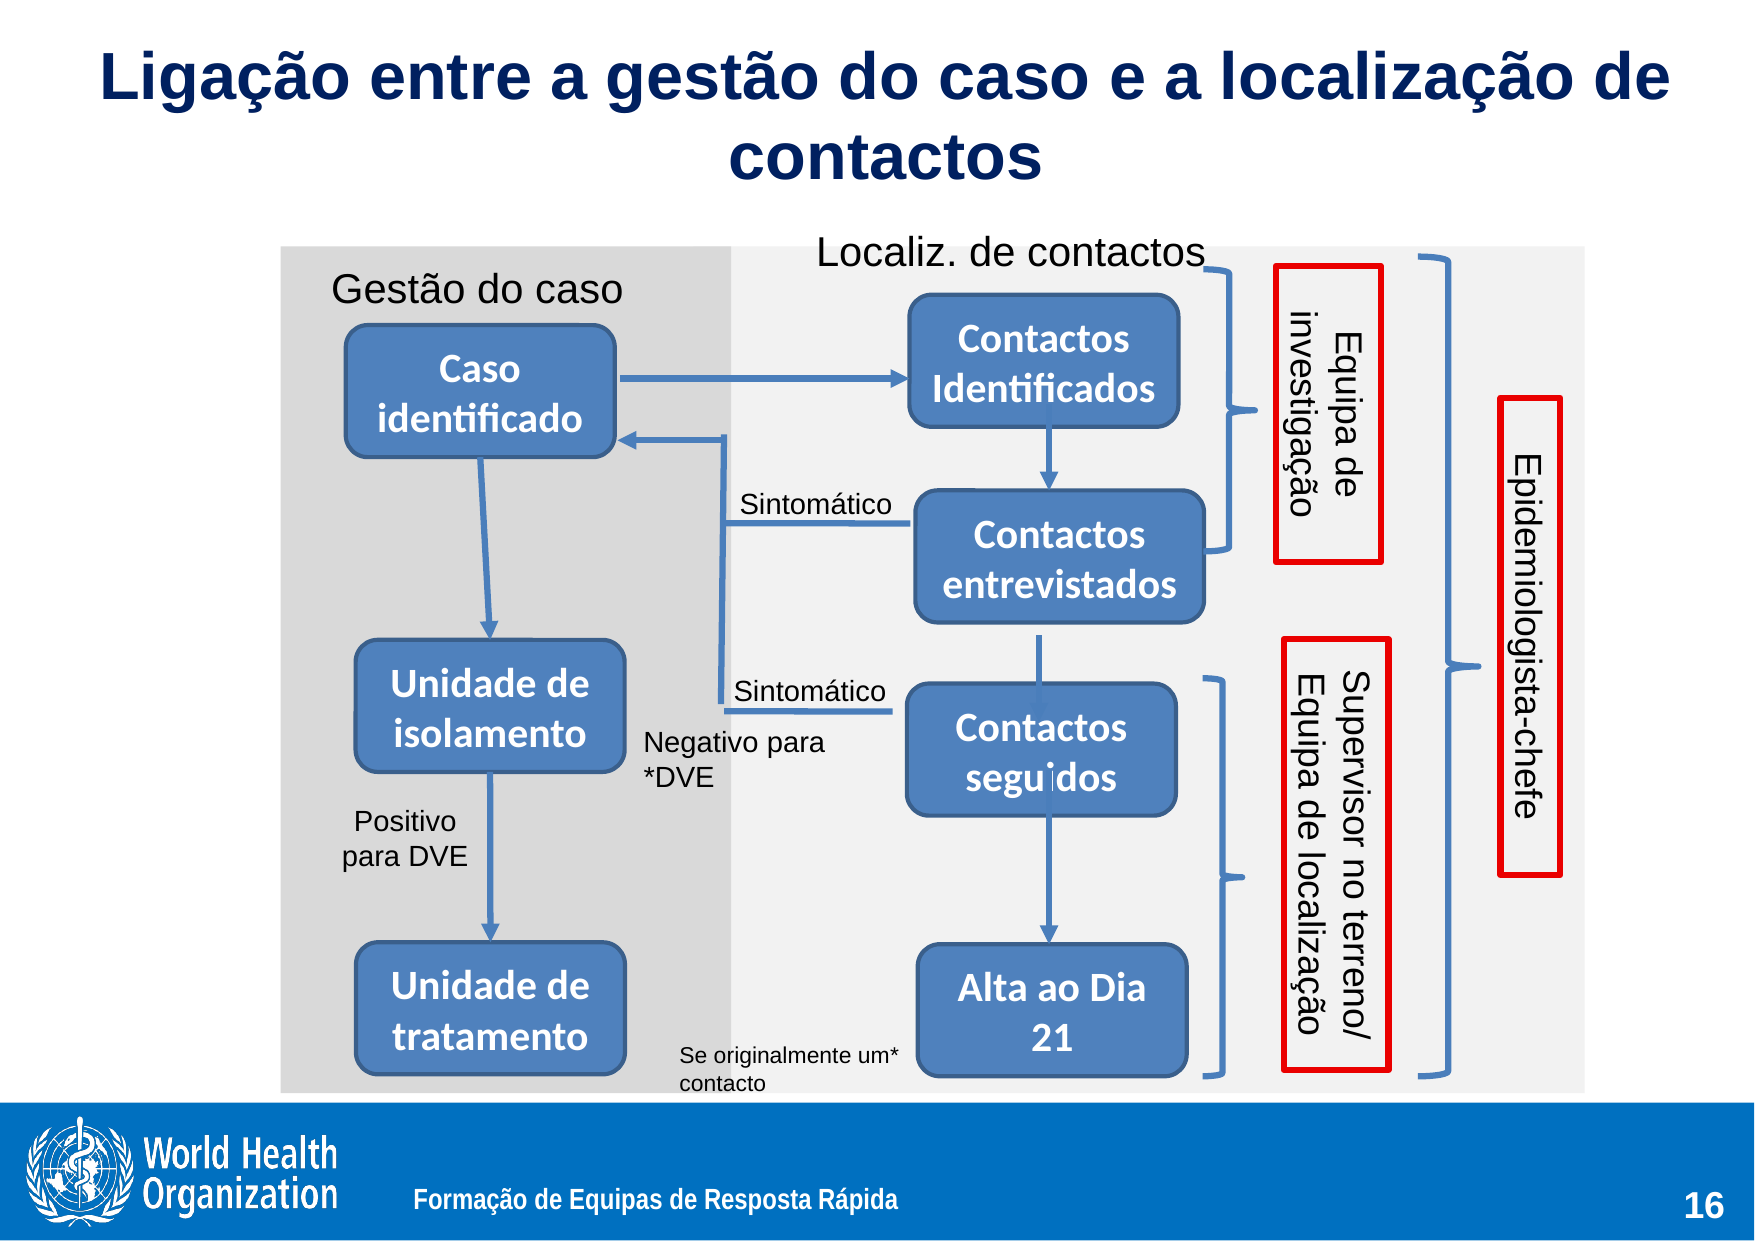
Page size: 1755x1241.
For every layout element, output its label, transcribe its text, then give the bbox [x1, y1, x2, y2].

text_box [279, 244, 733, 1095]
text_box Supervisor no terreno/ Equipa de localização [1283, 639, 1389, 1070]
text_box Sintomático [729, 477, 933, 528]
text_box Sintomático [729, 665, 935, 715]
text_box Unidade de tratamento [353, 940, 628, 1077]
text_box [1202, 677, 1243, 1078]
text_box *Se originalmente um contacto [664, 1033, 943, 1103]
picture [25, 1116, 337, 1227]
text_box [1203, 268, 1256, 553]
text_box Contactos seguidos [904, 681, 1179, 818]
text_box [720, 434, 725, 705]
text_box Contactos Identificados [907, 292, 1181, 429]
text_box Gestão do caso [273, 254, 681, 320]
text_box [479, 456, 491, 641]
text_box Caso identificado [343, 322, 617, 460]
text_box Contactos entrevistados [913, 488, 1207, 625]
text_box Unidade de isolamento [353, 637, 627, 775]
text_box [1417, 255, 1480, 1078]
text_box Positivo para DVE [319, 794, 484, 880]
text_box [733, 244, 1587, 1095]
text_box Alta ao Dia 21 [915, 942, 1189, 1079]
text_box Equipa de investigação [1276, 265, 1381, 563]
title Ligação entre a gestão do caso e a localização de contactos [17, 49, 1755, 176]
text_box Epidemiologista-chefe [1500, 397, 1561, 875]
text_box Negativo para DVE* [628, 716, 907, 801]
text_box Localiz. de contactos [782, 217, 1240, 283]
